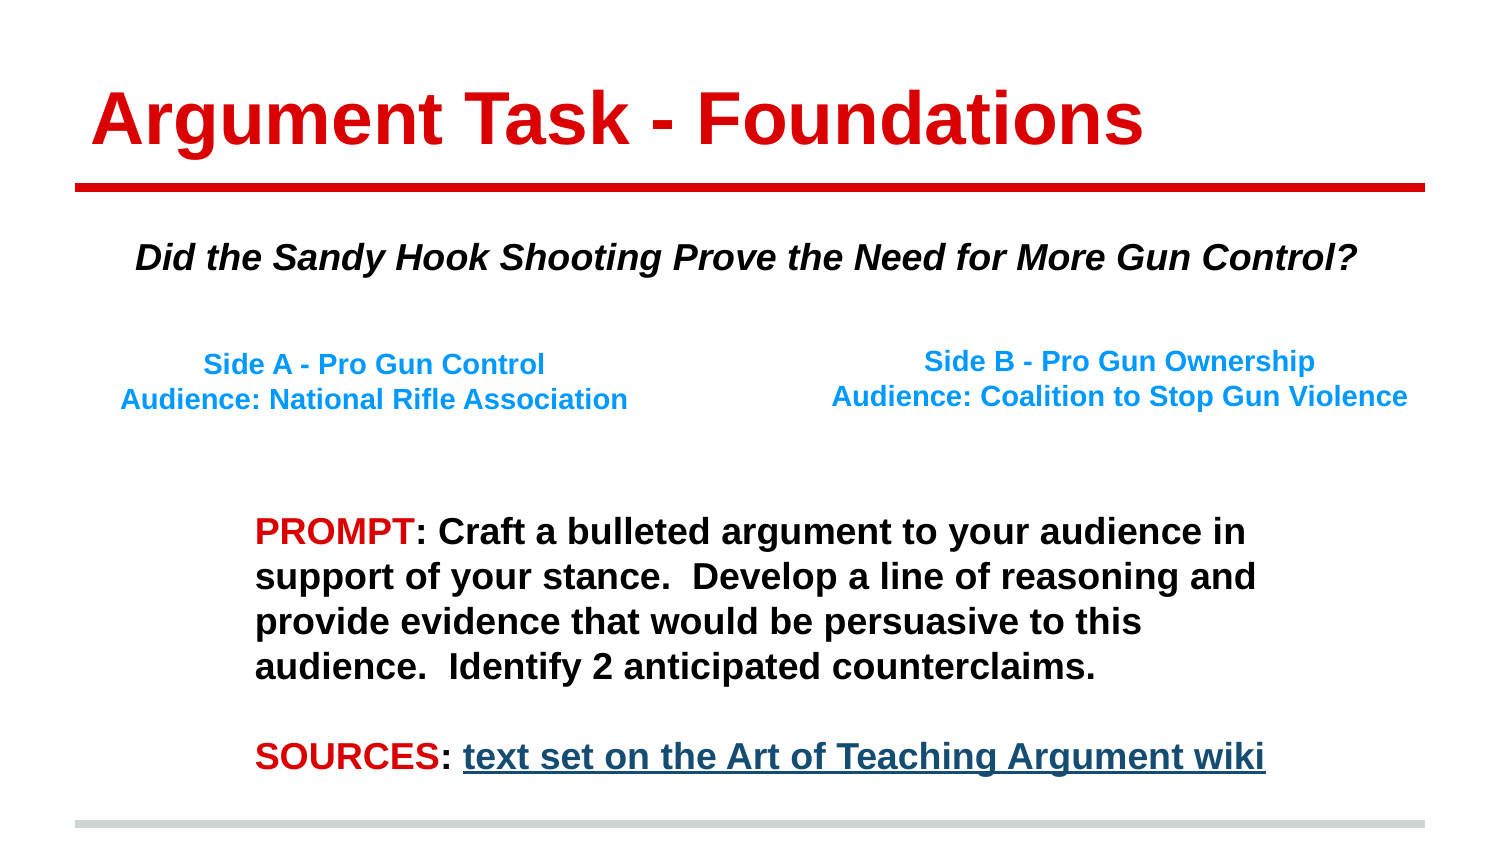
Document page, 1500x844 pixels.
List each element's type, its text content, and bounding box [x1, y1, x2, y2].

title Argument Task - Foundations [75, 33, 1425, 175]
text_box Side B - Pro Gun Ownership Audience: Coalition to Stop Gun Violence [807, 340, 1433, 415]
text_box PROMPT: Craft a bulleted argument to your audience in support of your stance. Develop a line of reasoning and provide evidence that would be persuasive to this audience. Identify 2 anticipated counterclaims. SOURCES: text set on the Art of Teaching Argument wiki [239, 491, 1317, 771]
text_box Side A - Pro Gun Control Audience: National Rifle Association [46, 330, 702, 388]
text_box Did the Sandy Hook Shooting Prove the Need for More Gun Control? [96, 217, 1398, 276]
